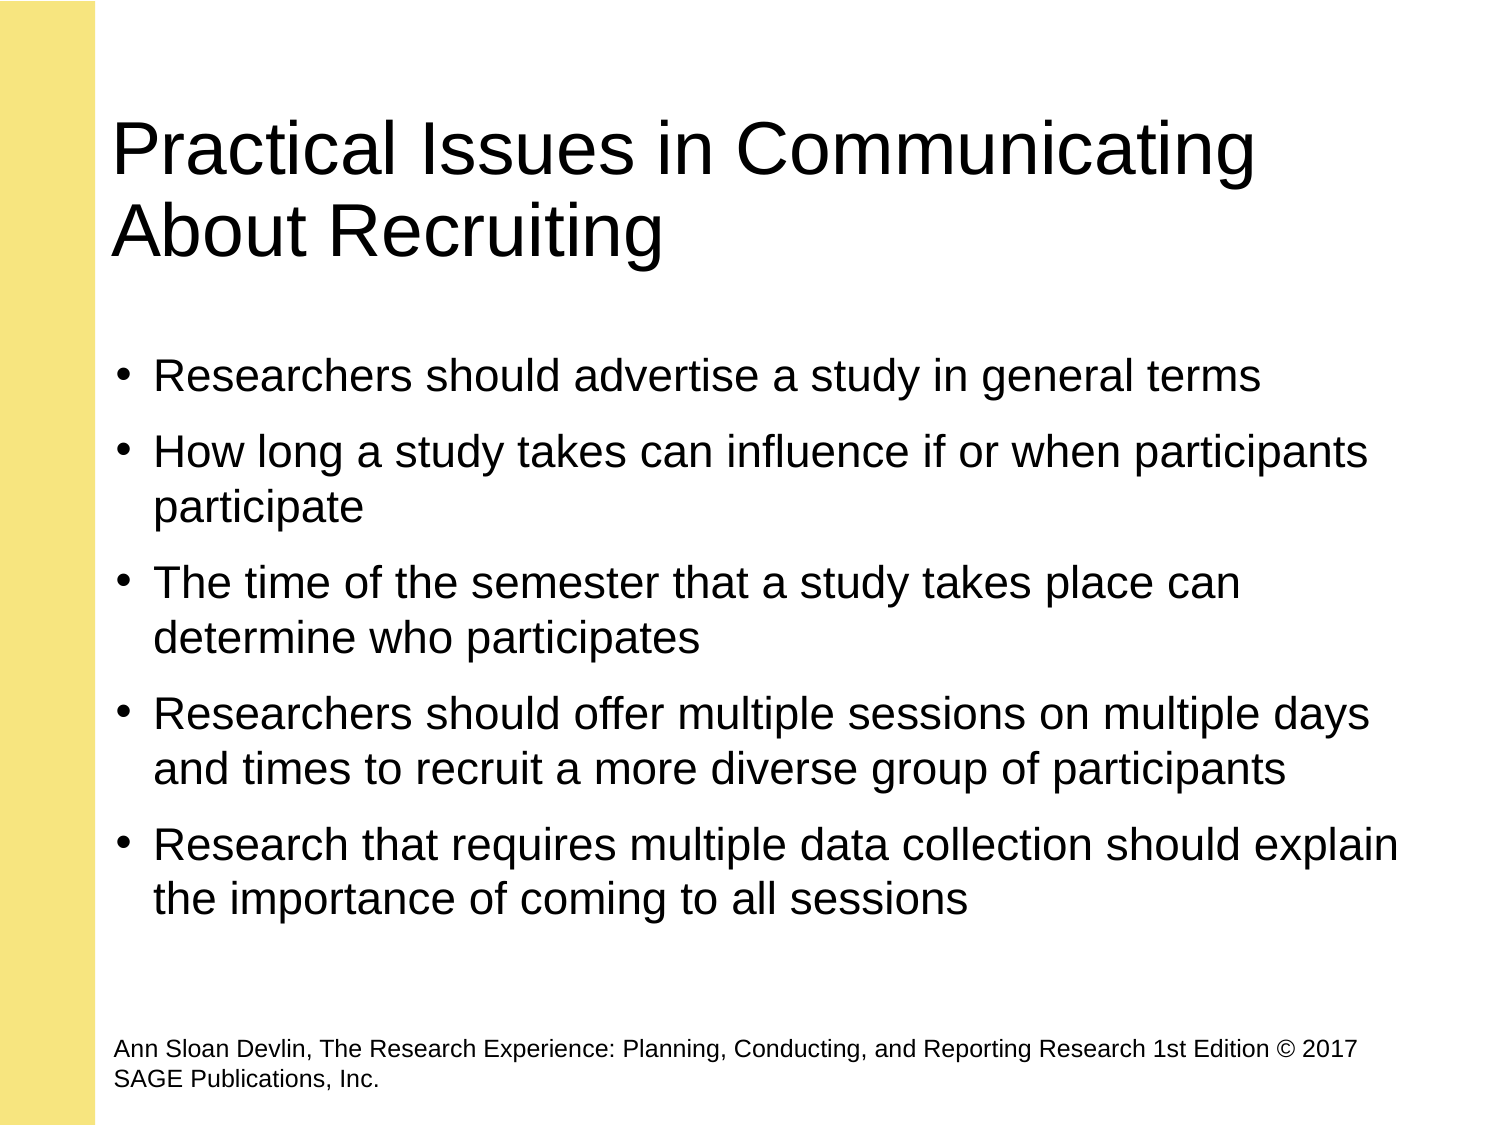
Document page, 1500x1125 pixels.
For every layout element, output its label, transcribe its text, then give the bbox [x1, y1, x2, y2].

list Researchers should advertise a study in general terms How long a study takes can influence if or when participants participate The time of the semester that a study takes place can determine who participates Researchers should offer multiple sessions on multiple days and times to recruit a more diverse group of participants Research that requires multiple data collection should explain the importance of coming to all sessions [100, 338, 1447, 967]
title Practical Issues in Communicating About Recruiting [96, 95, 1390, 288]
picture [0, 1, 96, 1125]
